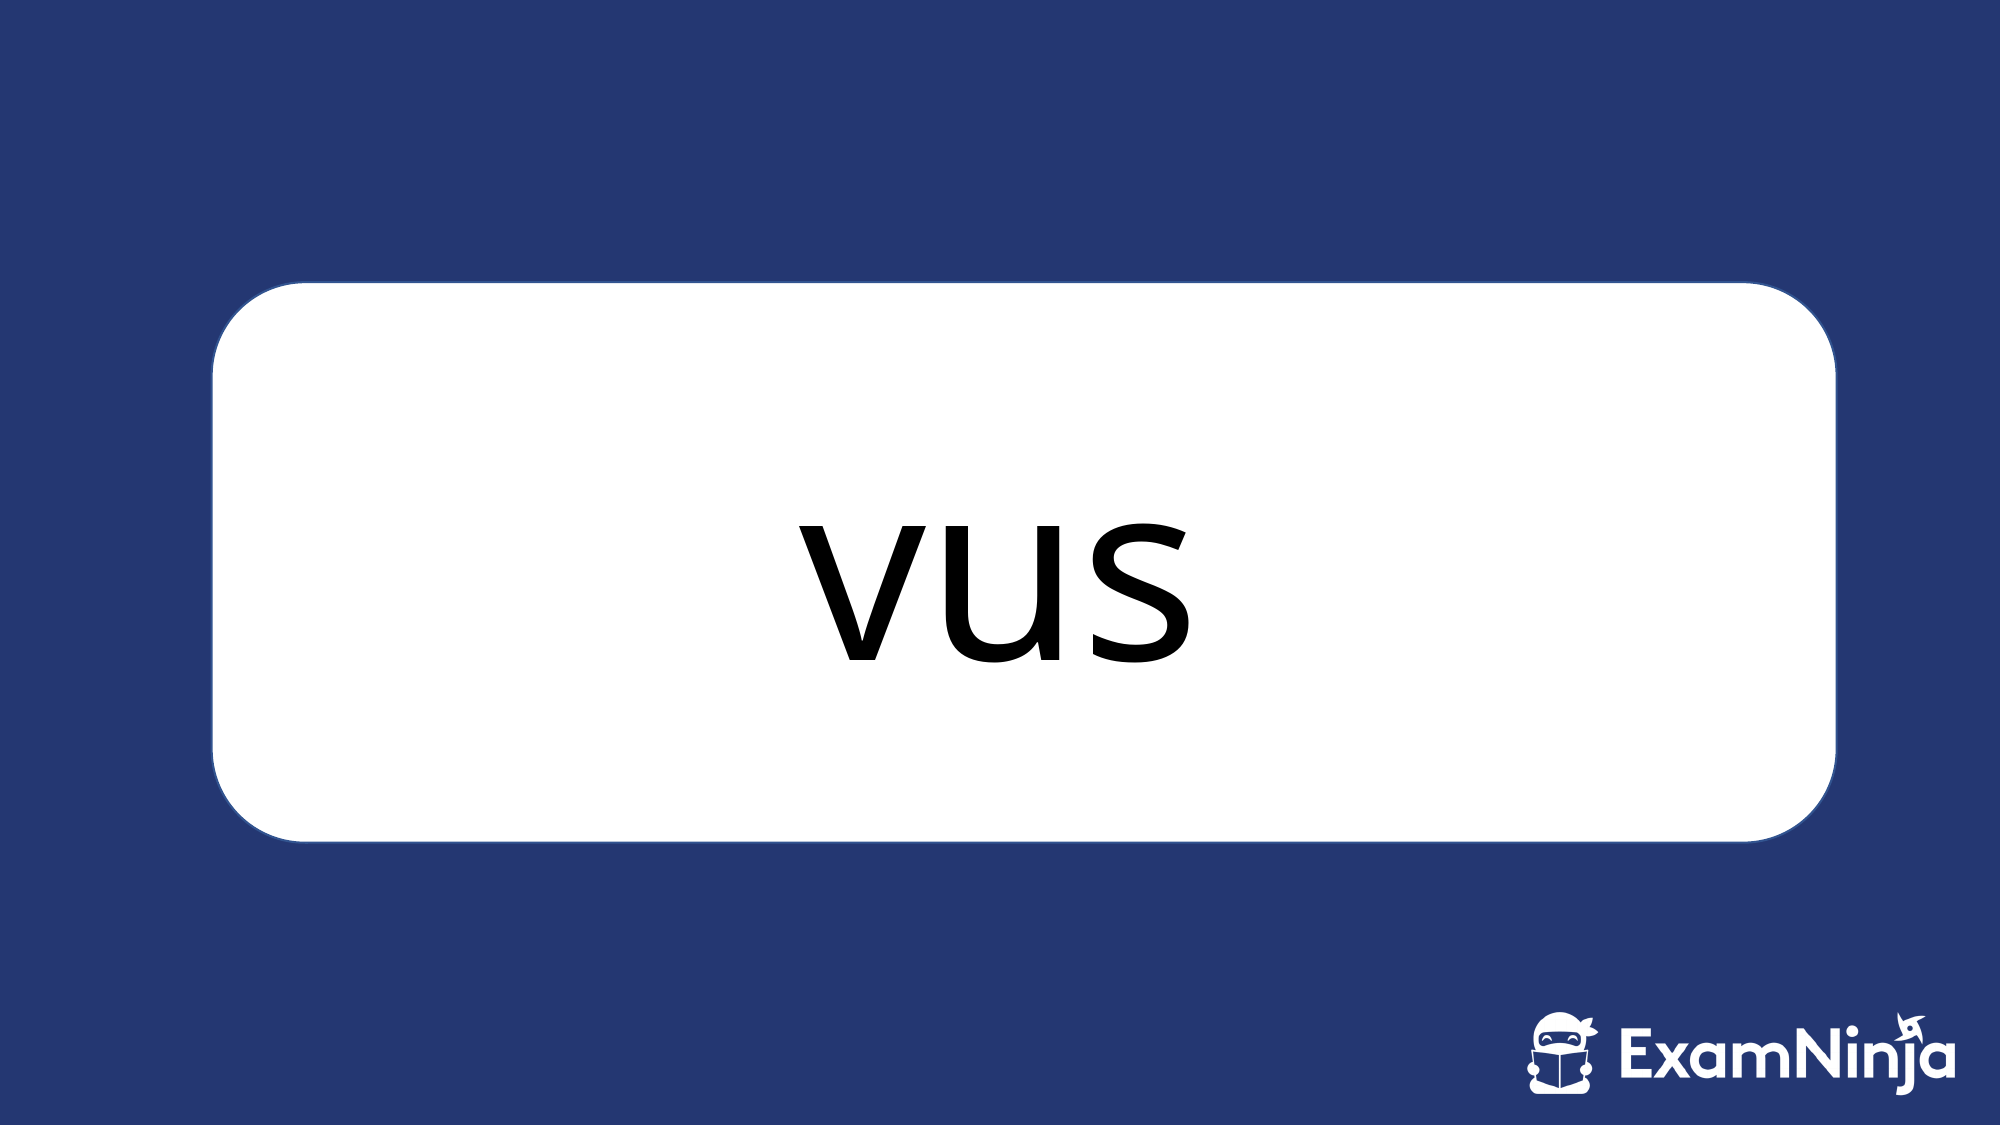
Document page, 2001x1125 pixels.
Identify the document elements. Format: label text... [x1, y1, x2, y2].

text_box [210, 281, 1838, 403]
text_box vus [143, 403, 1857, 719]
picture [1501, 1003, 1979, 1102]
text_box [210, 719, 1838, 844]
